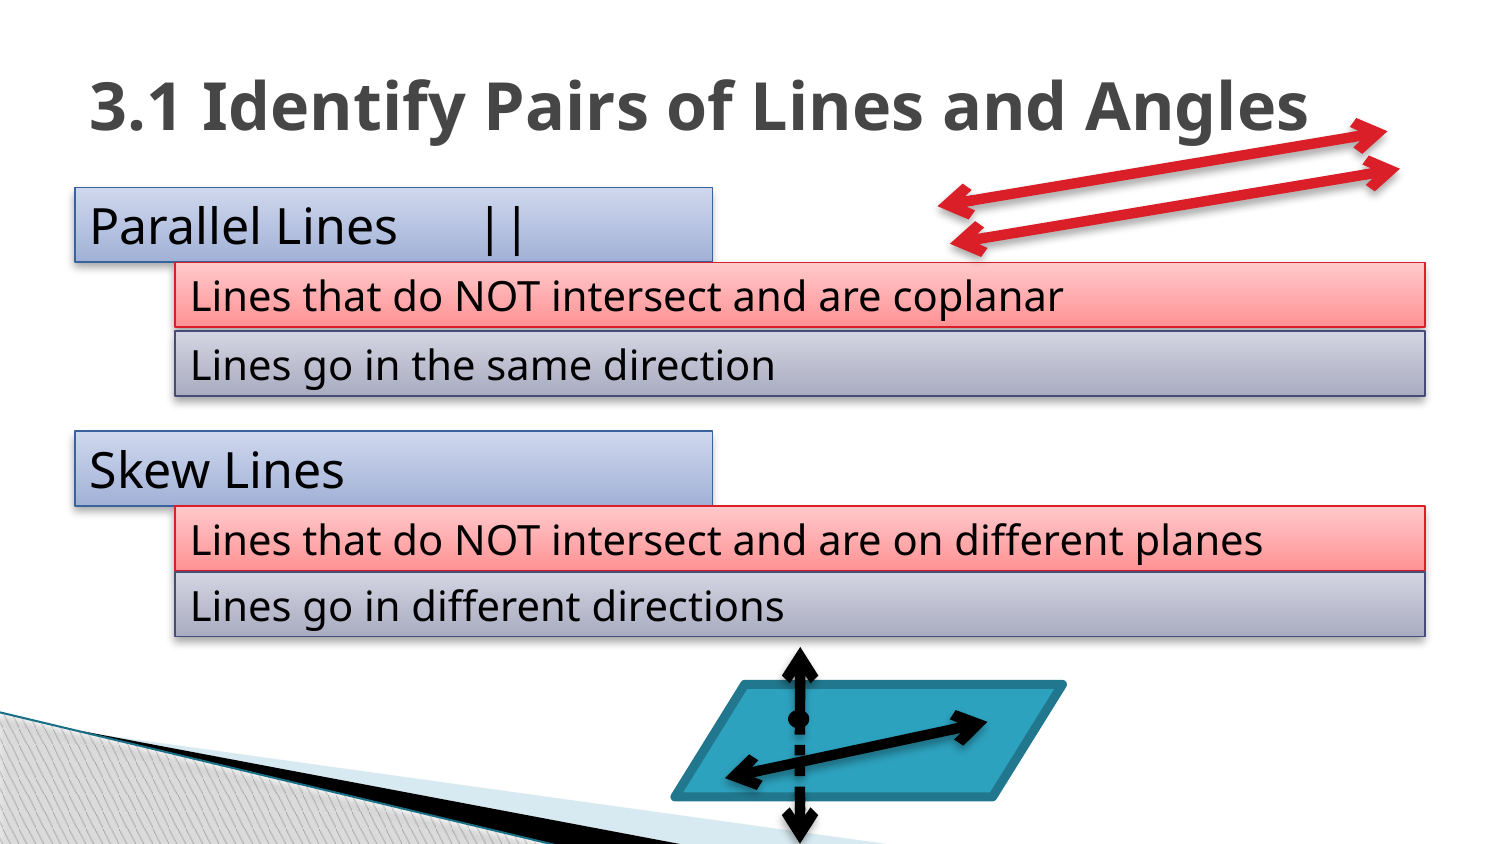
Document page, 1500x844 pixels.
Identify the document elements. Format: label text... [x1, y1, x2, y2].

text_box Lines go in different directions [174, 571, 1426, 637]
text_box Lines go in the same direction [174, 330, 1426, 397]
title 3.1 Identify Pairs of Lines and Angles [75, 33, 1425, 175]
text_box Lines that do NOT intersect and are on different planes [174, 505, 1426, 571]
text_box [674, 646, 1063, 844]
text_box Skew Lines [74, 430, 713, 507]
text_box Lines that do NOT intersect and are coplanar [174, 262, 1426, 328]
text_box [937, 131, 1401, 244]
text_box Parallel Lines || [74, 187, 713, 263]
